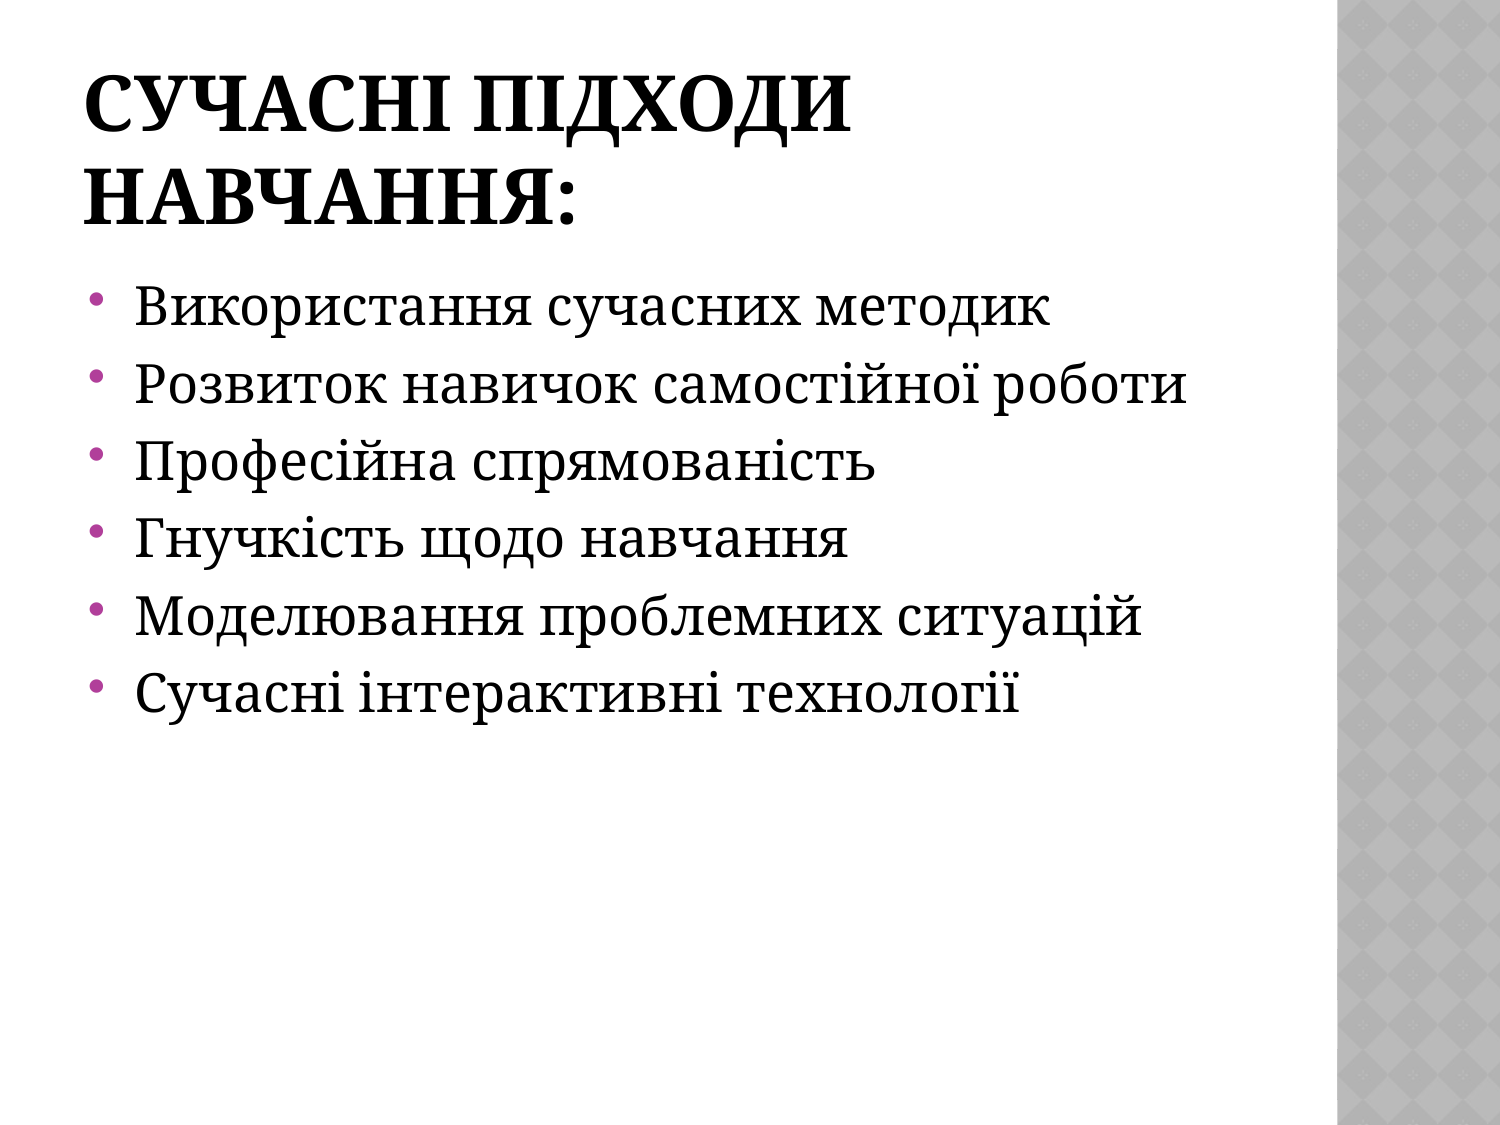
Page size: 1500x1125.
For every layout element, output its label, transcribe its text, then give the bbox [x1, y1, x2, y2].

list Використання сучасних методик Розвиток навичок самостійної роботи Професійна спрямованість Гнучкість щодо навчання Моделювання проблемних ситуацій Сучасні інтерактивні технології [75, 264, 1263, 1059]
title Сучасні підходи навчання: [75, 52, 1263, 240]
